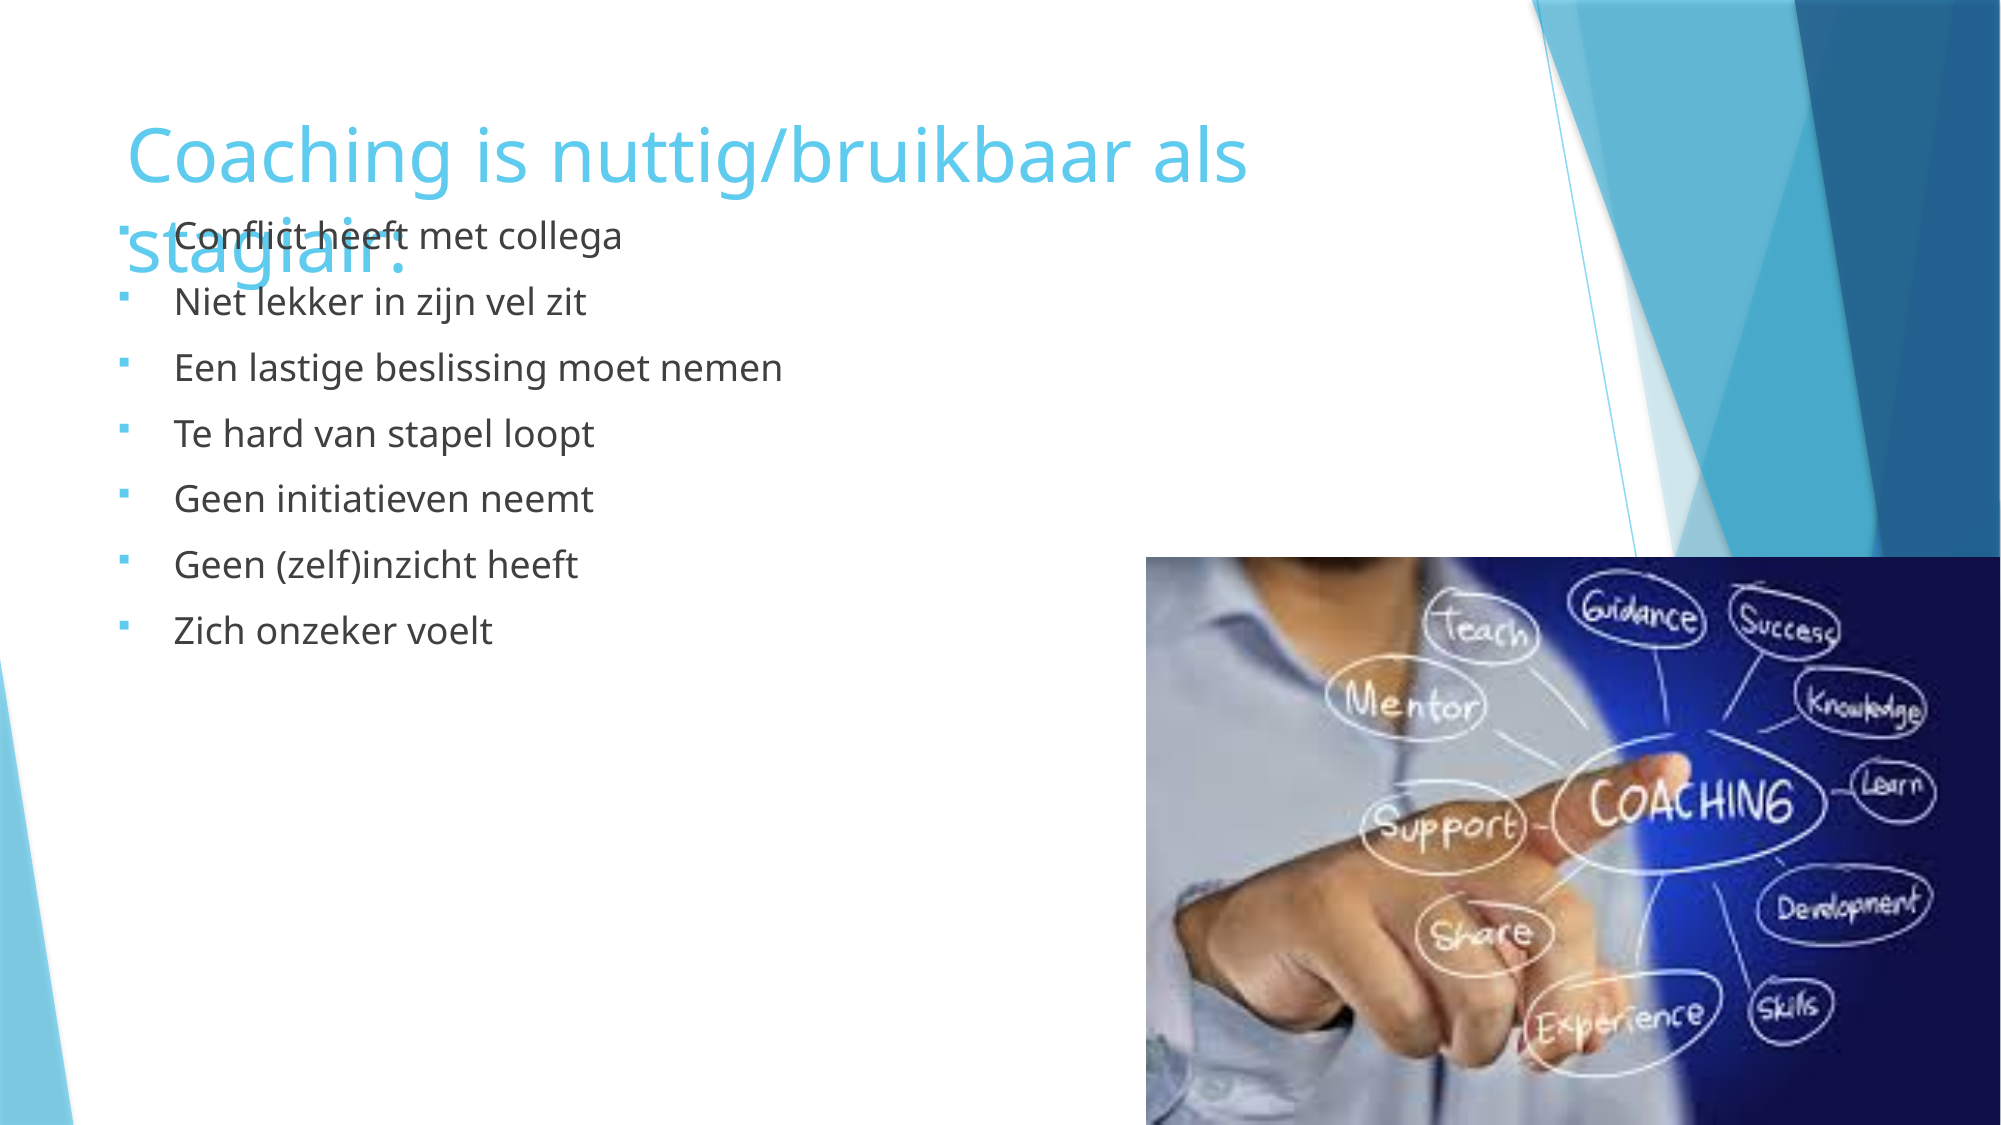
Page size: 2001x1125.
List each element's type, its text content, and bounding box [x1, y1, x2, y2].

list Conflict heeft met collega Niet lekker in zijn vel zit Een lastige beslissing moet nemen Te hard van stapel loopt Geen initiatieven neemt Geen (zelf)inzicht heeft Zich onzeker voelt [102, 204, 1513, 842]
title Coaching is nuttig/bruikbaar als stagiair: [111, 99, 1522, 317]
picture [1146, 556, 2000, 1125]
